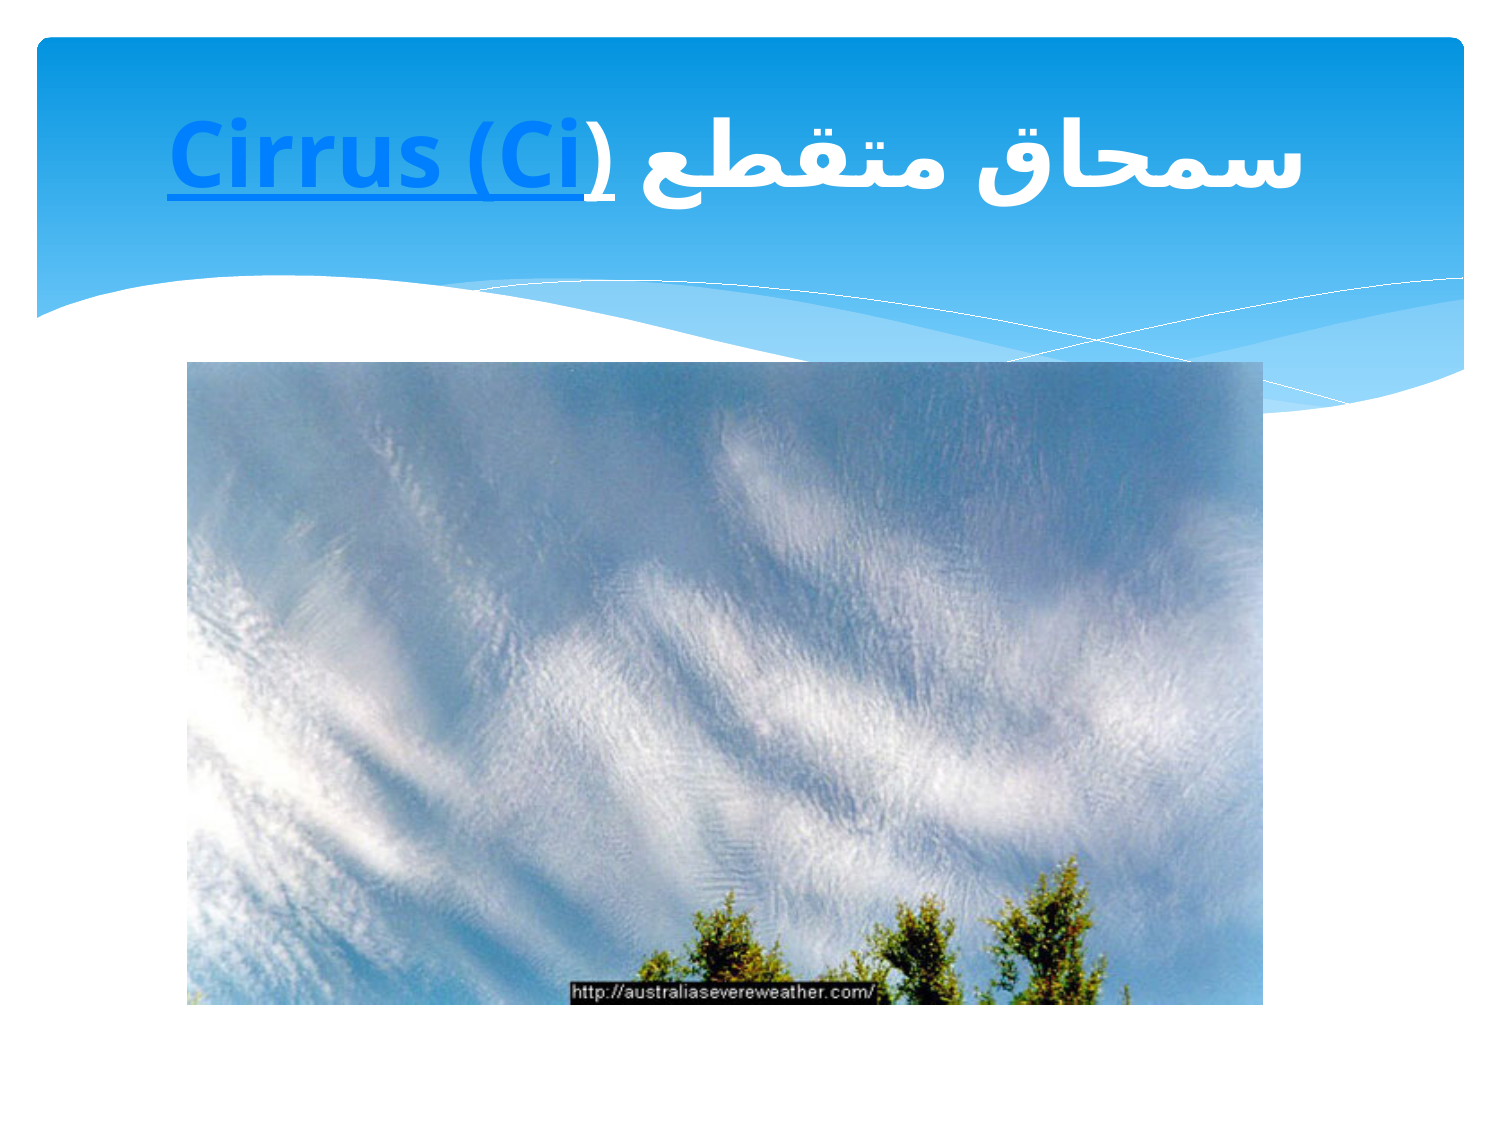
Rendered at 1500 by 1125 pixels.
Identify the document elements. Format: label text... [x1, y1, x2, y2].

title Cirrus (Ci) سمحاق متقطع [75, 55, 1425, 261]
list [187, 362, 1263, 1006]
